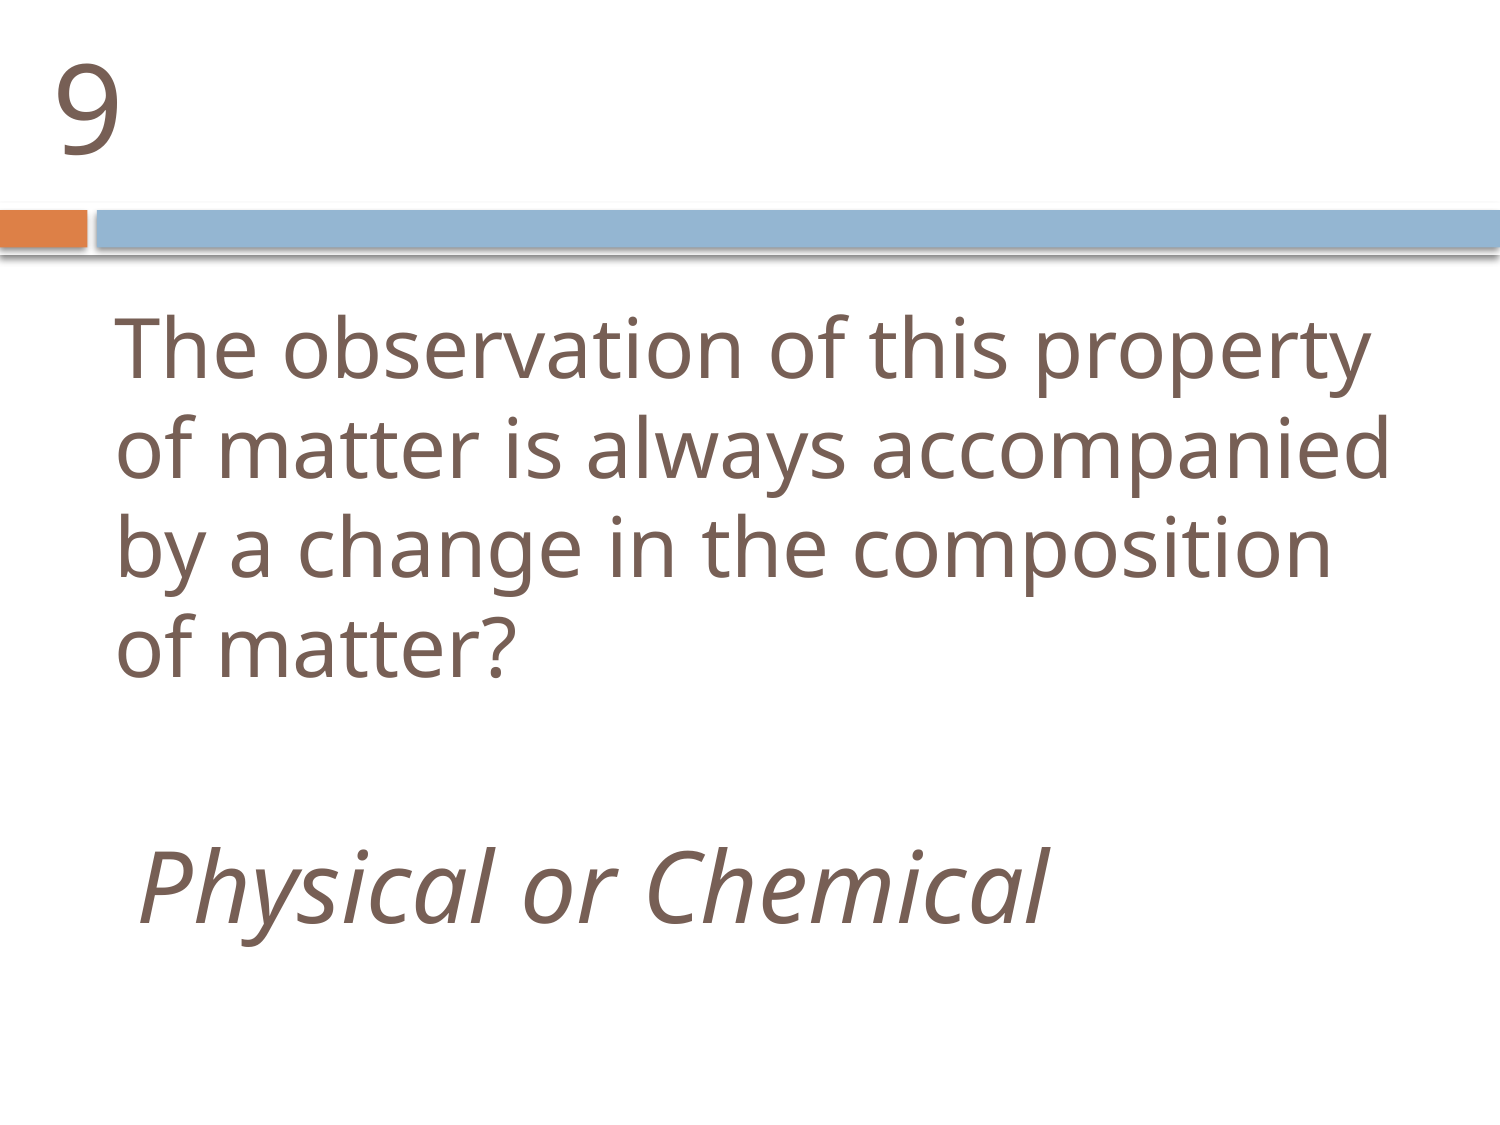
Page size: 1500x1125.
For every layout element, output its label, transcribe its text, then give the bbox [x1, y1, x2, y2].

text_box 9 [37, 22, 225, 187]
list The observation of this property of matter is always accompanied by a change in the composition of matter? Physical or Chemical [99, 287, 1438, 1025]
